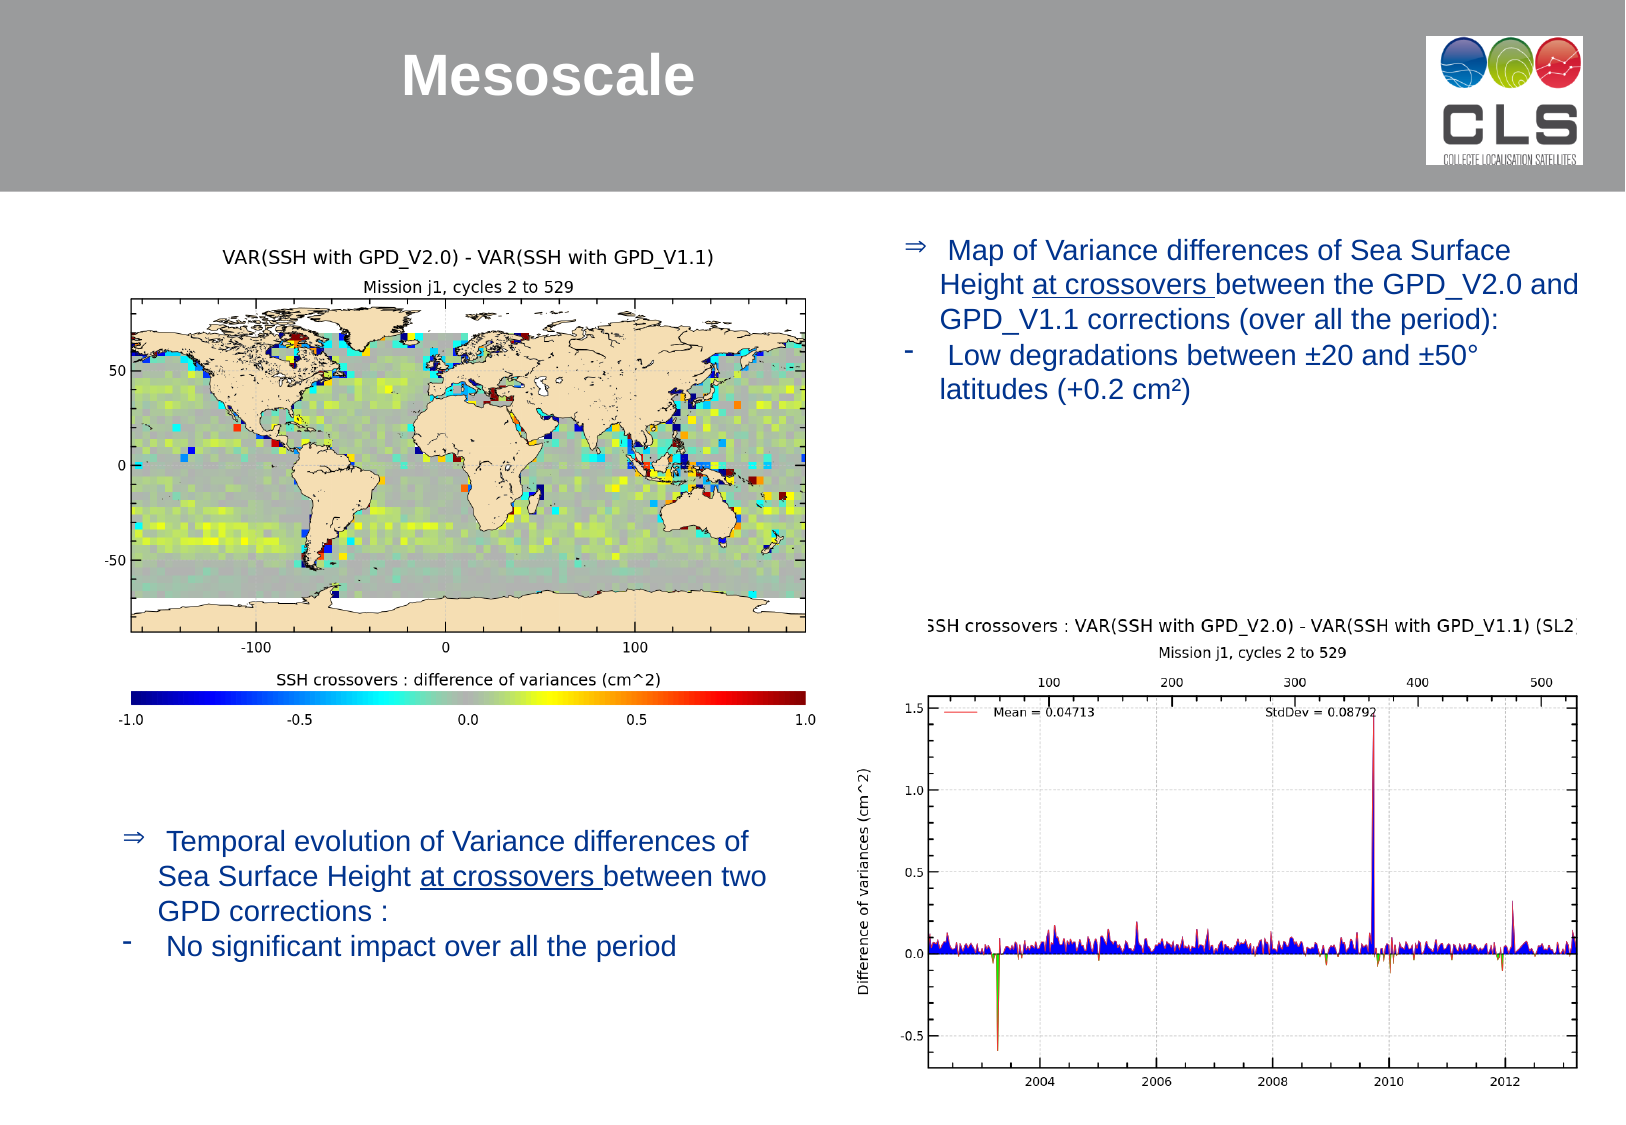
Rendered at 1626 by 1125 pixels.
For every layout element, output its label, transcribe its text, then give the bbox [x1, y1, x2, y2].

picture [1426, 36, 1583, 165]
picture [48, 225, 1604, 1113]
text_box Map of Variance differences of Sea Surface Height at crossovers between the GPD_V2.0 and GPD_V1.1 corrections (over all the period): Low degradations between ±20 and ±50° latitudes (+0.2 cm²) [889, 223, 1599, 518]
text_box Mesoscale [386, 40, 1162, 119]
text_box Temporal evolution of Variance differences of Sea Surface Height at crossovers between two GPD corrections : No significant impact over all the period [107, 814, 817, 970]
